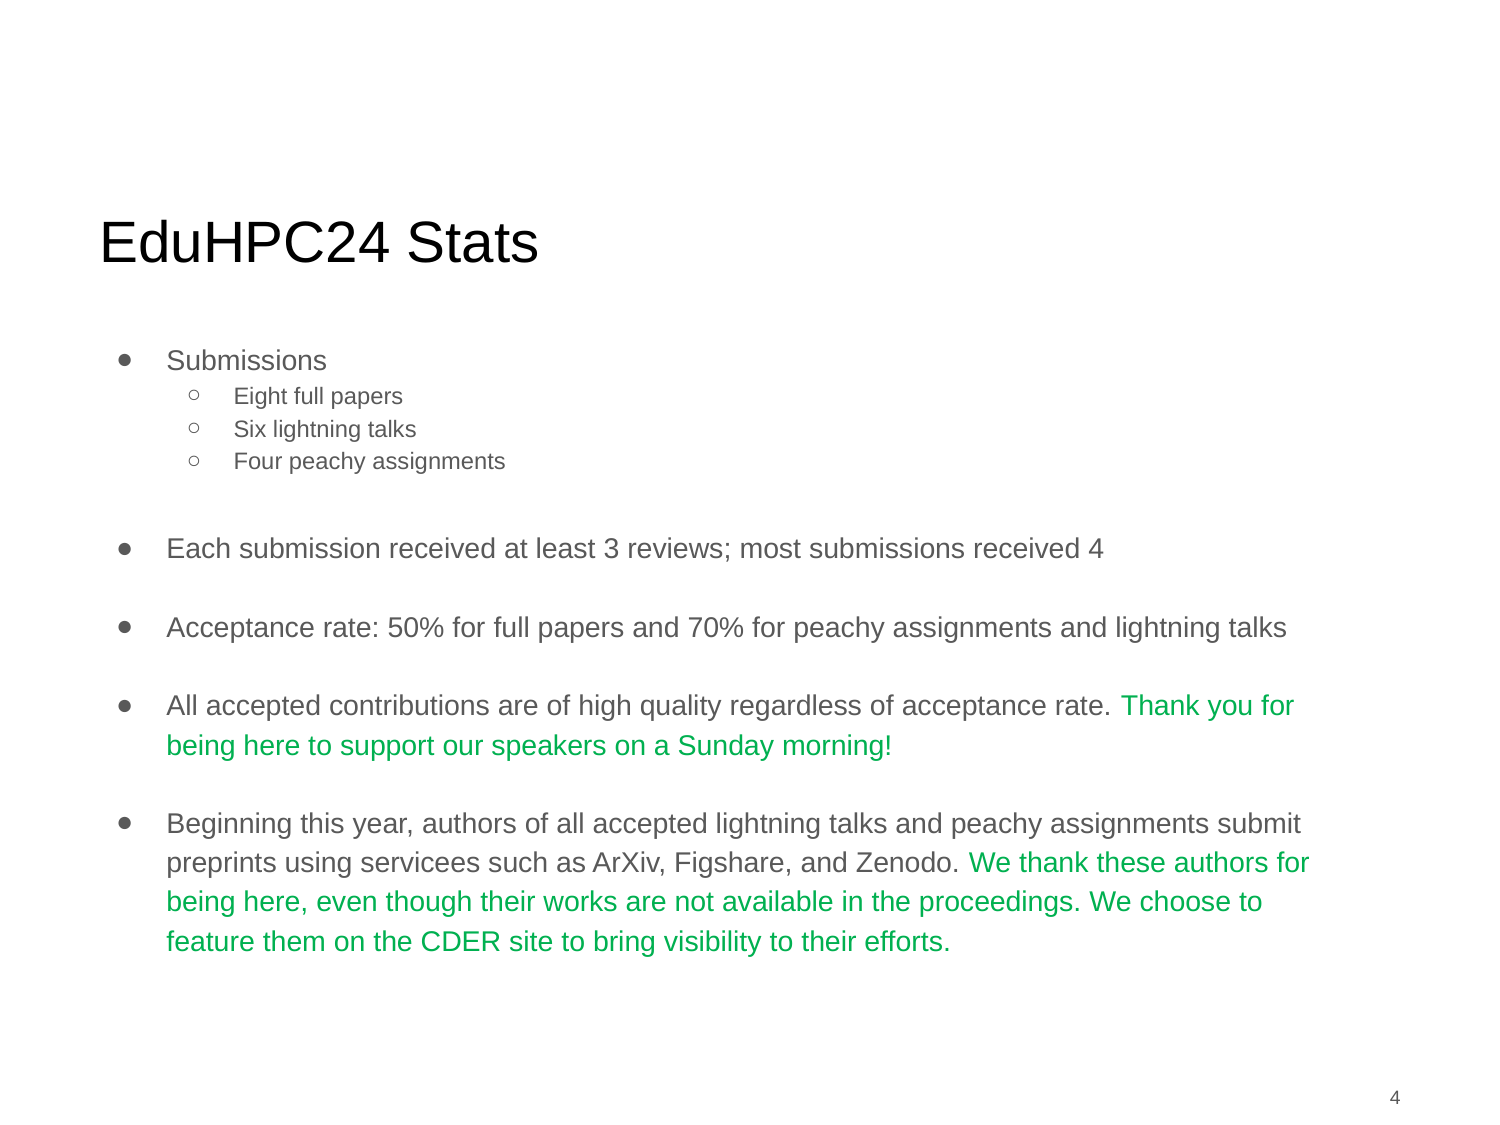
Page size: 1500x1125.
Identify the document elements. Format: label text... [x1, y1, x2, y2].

list Submissions Eight full papers Six lightning talks Four peachy assignments Each submission received at least 3 reviews; most submissions received 4 Acceptance rate: 50% for full papers and 70% for peachy assignments and lightning talks All accepted contributions are of high quality regardless of acceptance rate. Thank you for being here to support our speakers on a Sunday morning! Beginning this year, authors of all accepted lightning talks and peachy assignments submit preprints using servicees such as ArXiv, Figshare, and Zenodo. We thank these authors for being here, even though their works are not available in the proceedings. We choose to feature them on the CDER site to bring visibility to their efforts. [84, 322, 1331, 987]
title EduHPC24 Stats [84, 188, 1331, 312]
slide_number 4 [1347, 1070, 1416, 1124]
